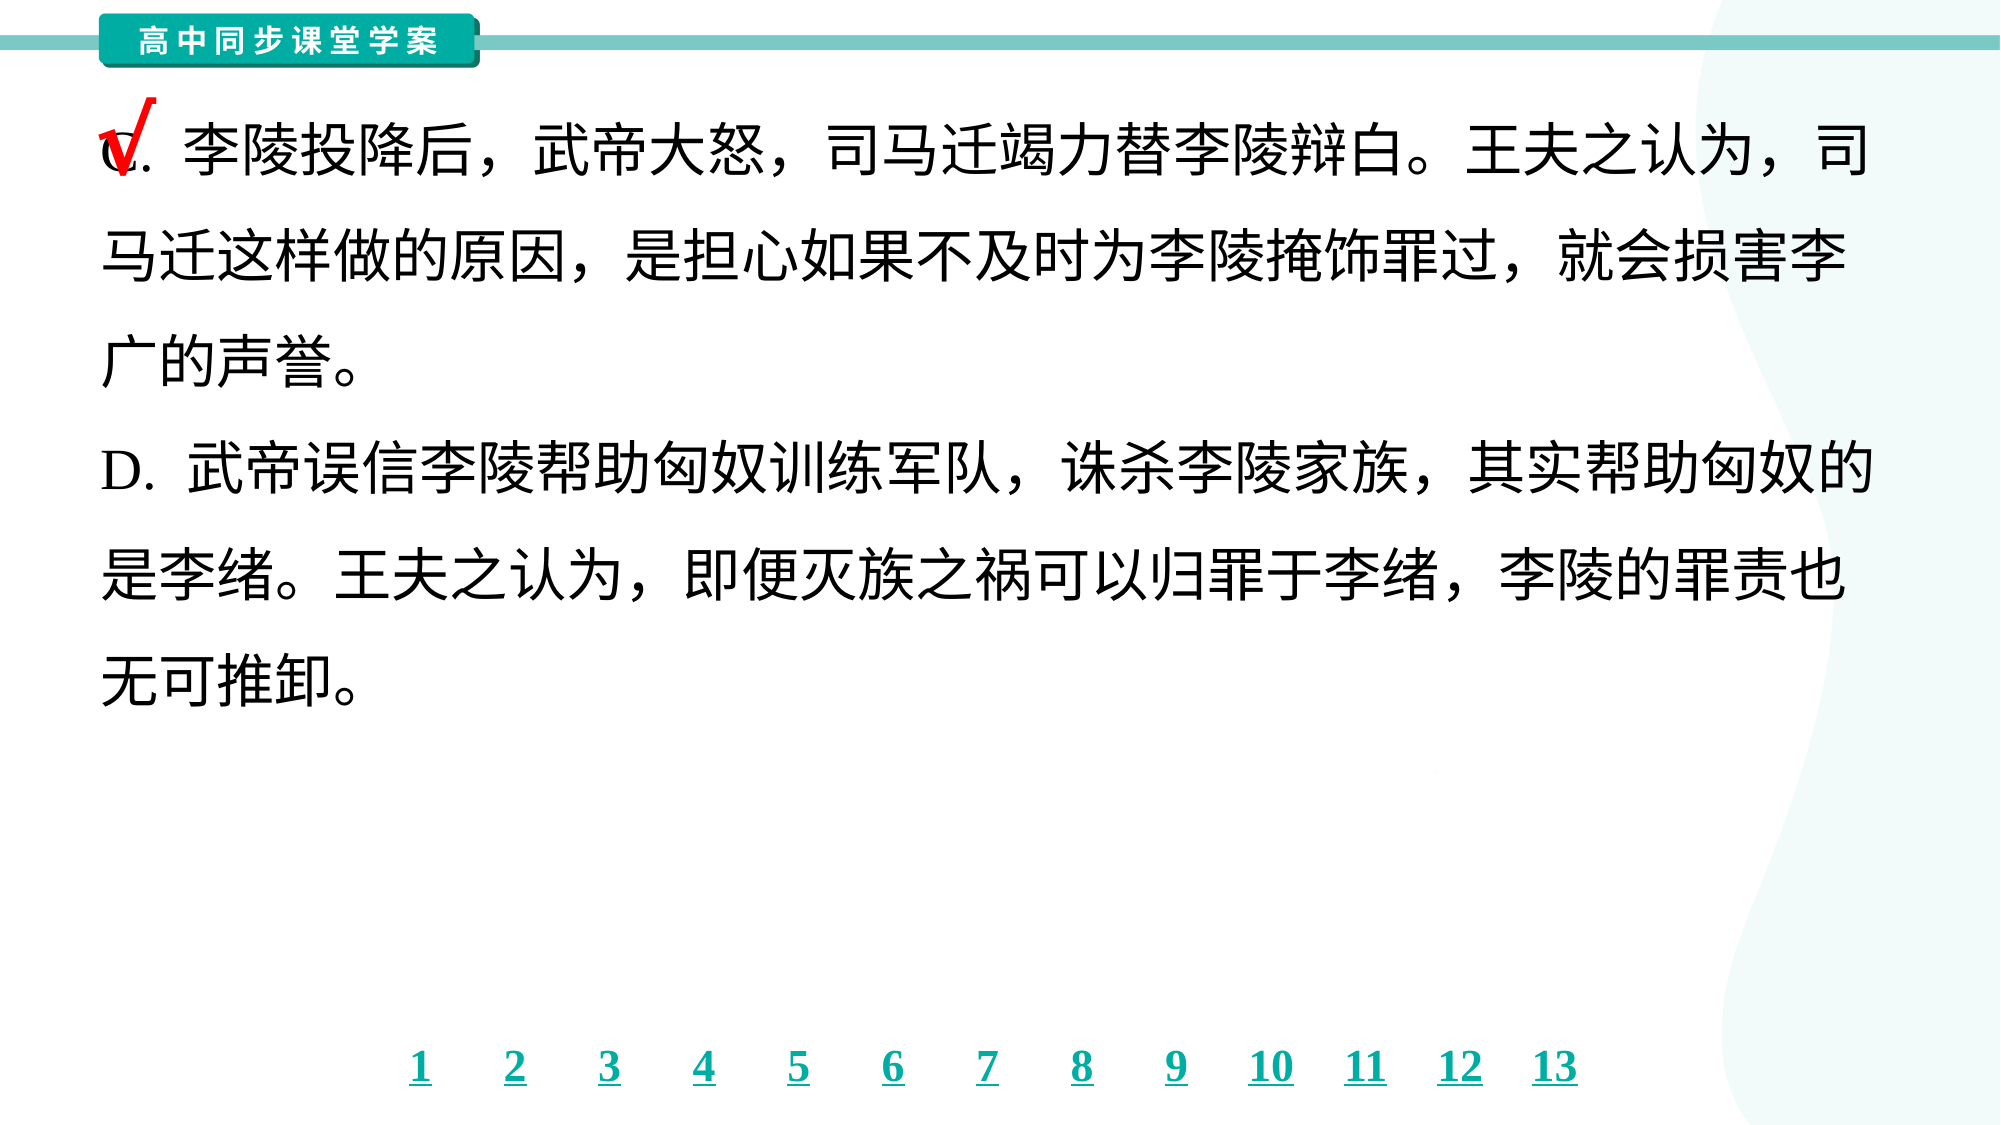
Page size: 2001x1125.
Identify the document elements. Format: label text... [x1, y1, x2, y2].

picture [0, 0, 2000, 1125]
text_box √ [95, 83, 157, 194]
text_box C. 李陵投降后，武帝大怒，司马迁竭力替李陵辩白。王夫之认为，司 马迁这样做的原因，是担心如果不及时为李陵掩饰罪过，就会损害李 广的声誉。 D. 武帝误信李陵帮助匈奴训练军队，诛杀李陵家族，其实帮助匈奴的 是李绪。王夫之认为，即便灭族之祸可以归罪于李绪，李陵的罪责也 无可推卸。 [100, 76, 1899, 715]
